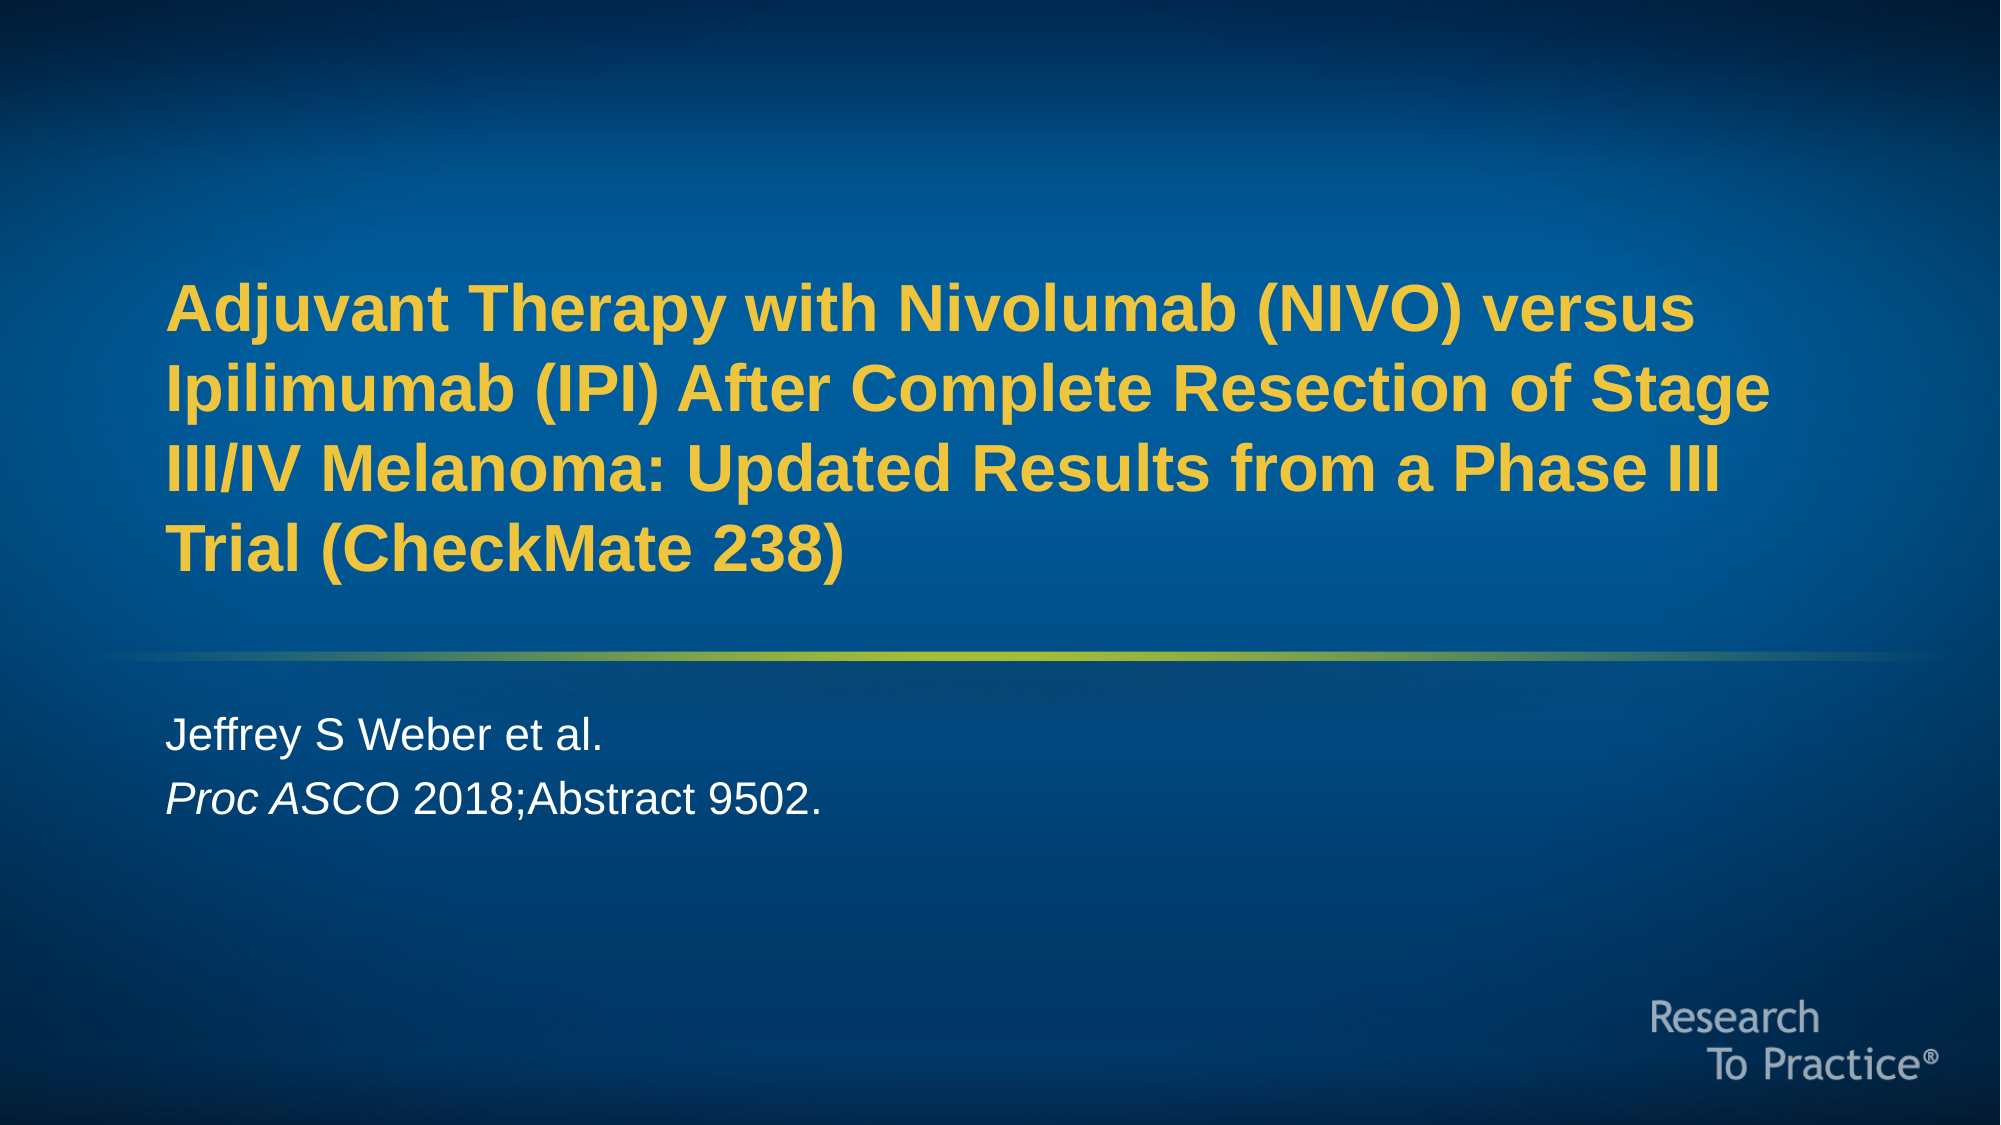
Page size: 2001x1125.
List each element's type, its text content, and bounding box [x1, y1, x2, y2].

subtitle Jeffrey S Weber et al. Proc ASCO 2018;Abstract 9502. [150, 653, 1700, 875]
title Adjuvant Therapy with Nivolumab (NIVO) versus Ipilimumab (IPI) After Complete Resection of Stage III/IV Melanoma: Updated Results from a Phase III Trial (CheckMate 238) [150, 200, 1850, 650]
picture [0, 0, 2000, 1125]
